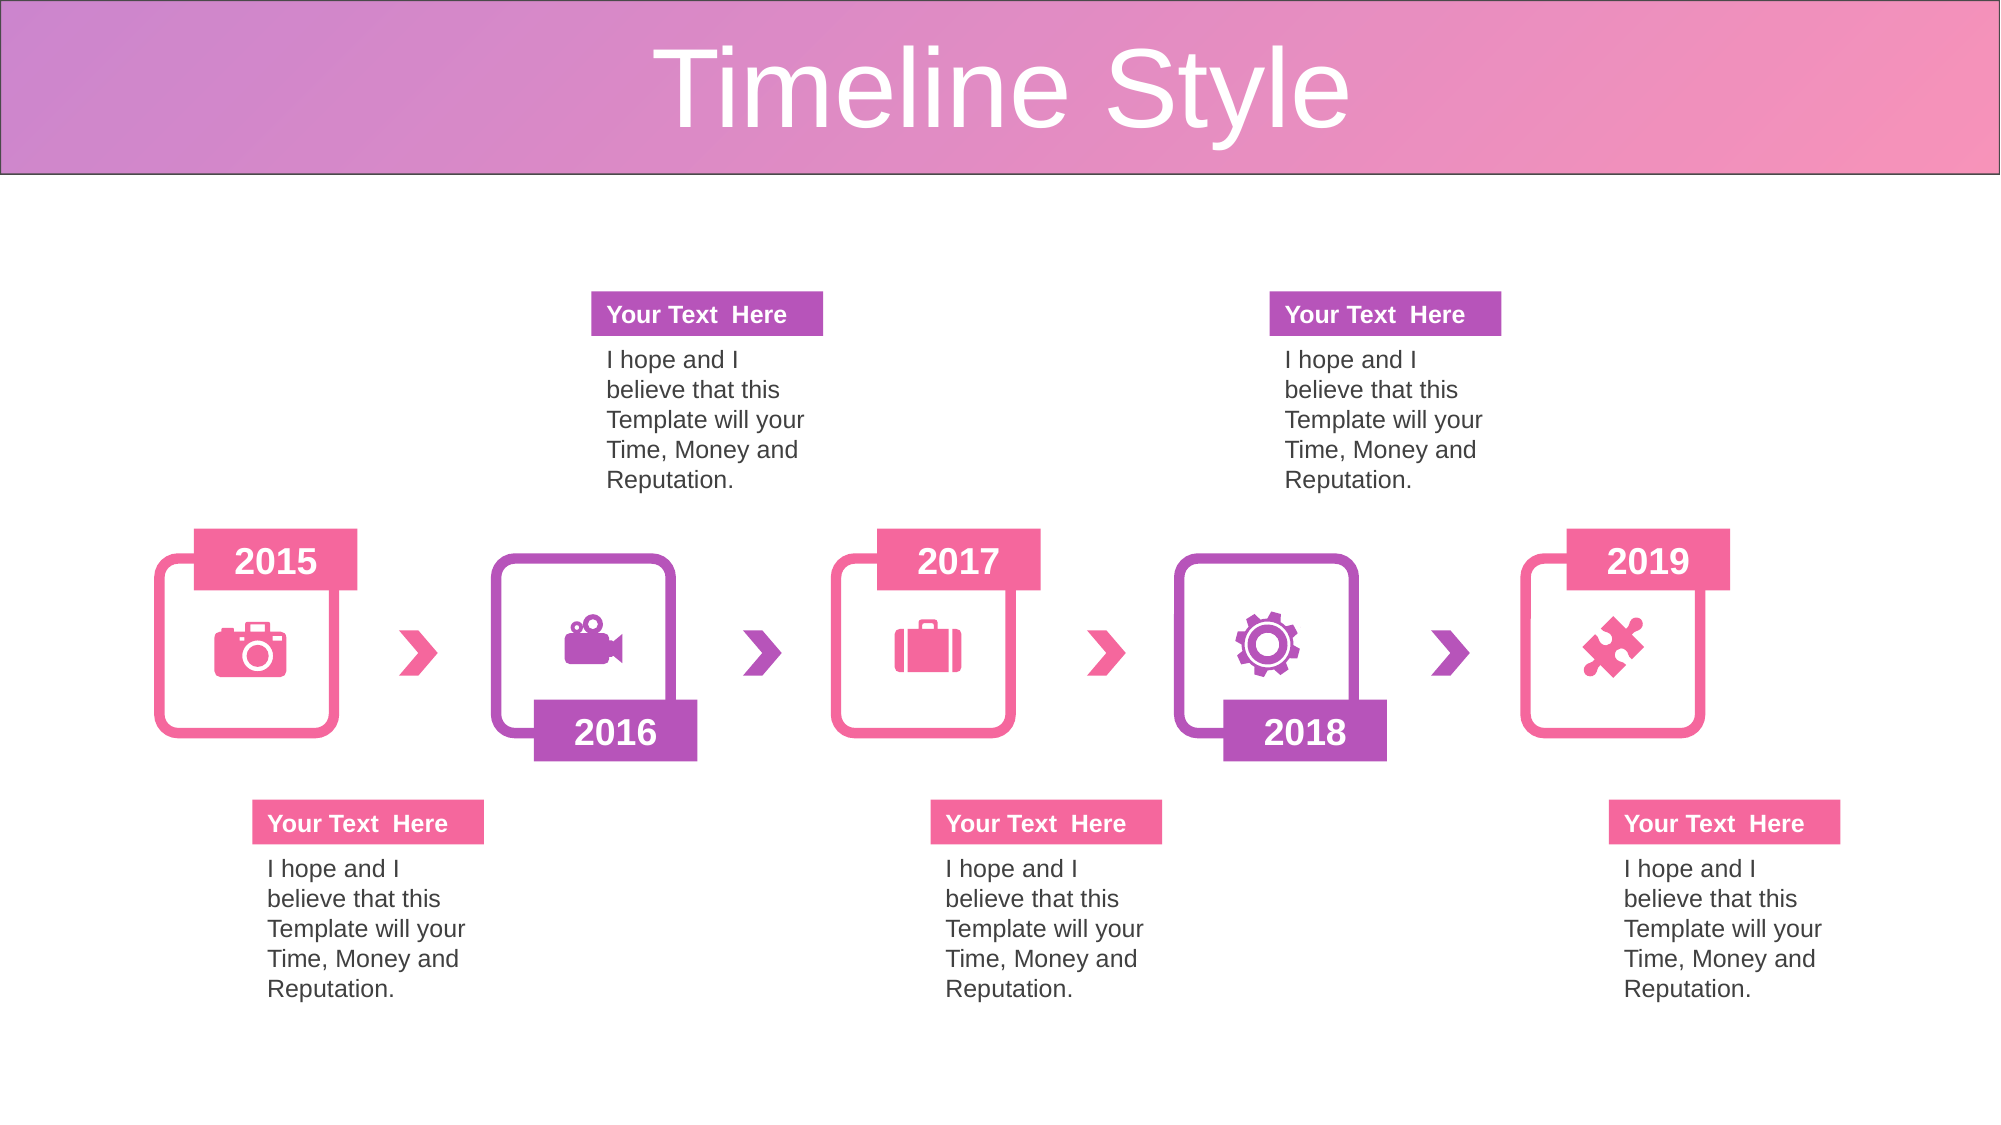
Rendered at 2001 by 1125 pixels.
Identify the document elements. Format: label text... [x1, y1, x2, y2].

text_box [159, 528, 358, 734]
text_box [1269, 291, 1502, 504]
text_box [836, 528, 1041, 734]
text_box [1084, 629, 1128, 677]
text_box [496, 558, 698, 762]
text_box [930, 799, 1163, 1012]
text_box [1431, 630, 1470, 676]
list Timeline Style [53, 31, 1952, 151]
text_box [398, 630, 438, 676]
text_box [252, 799, 484, 1012]
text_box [1525, 528, 1730, 734]
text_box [1179, 558, 1387, 762]
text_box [591, 291, 824, 504]
text_box [742, 630, 782, 676]
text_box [1608, 799, 1841, 1012]
